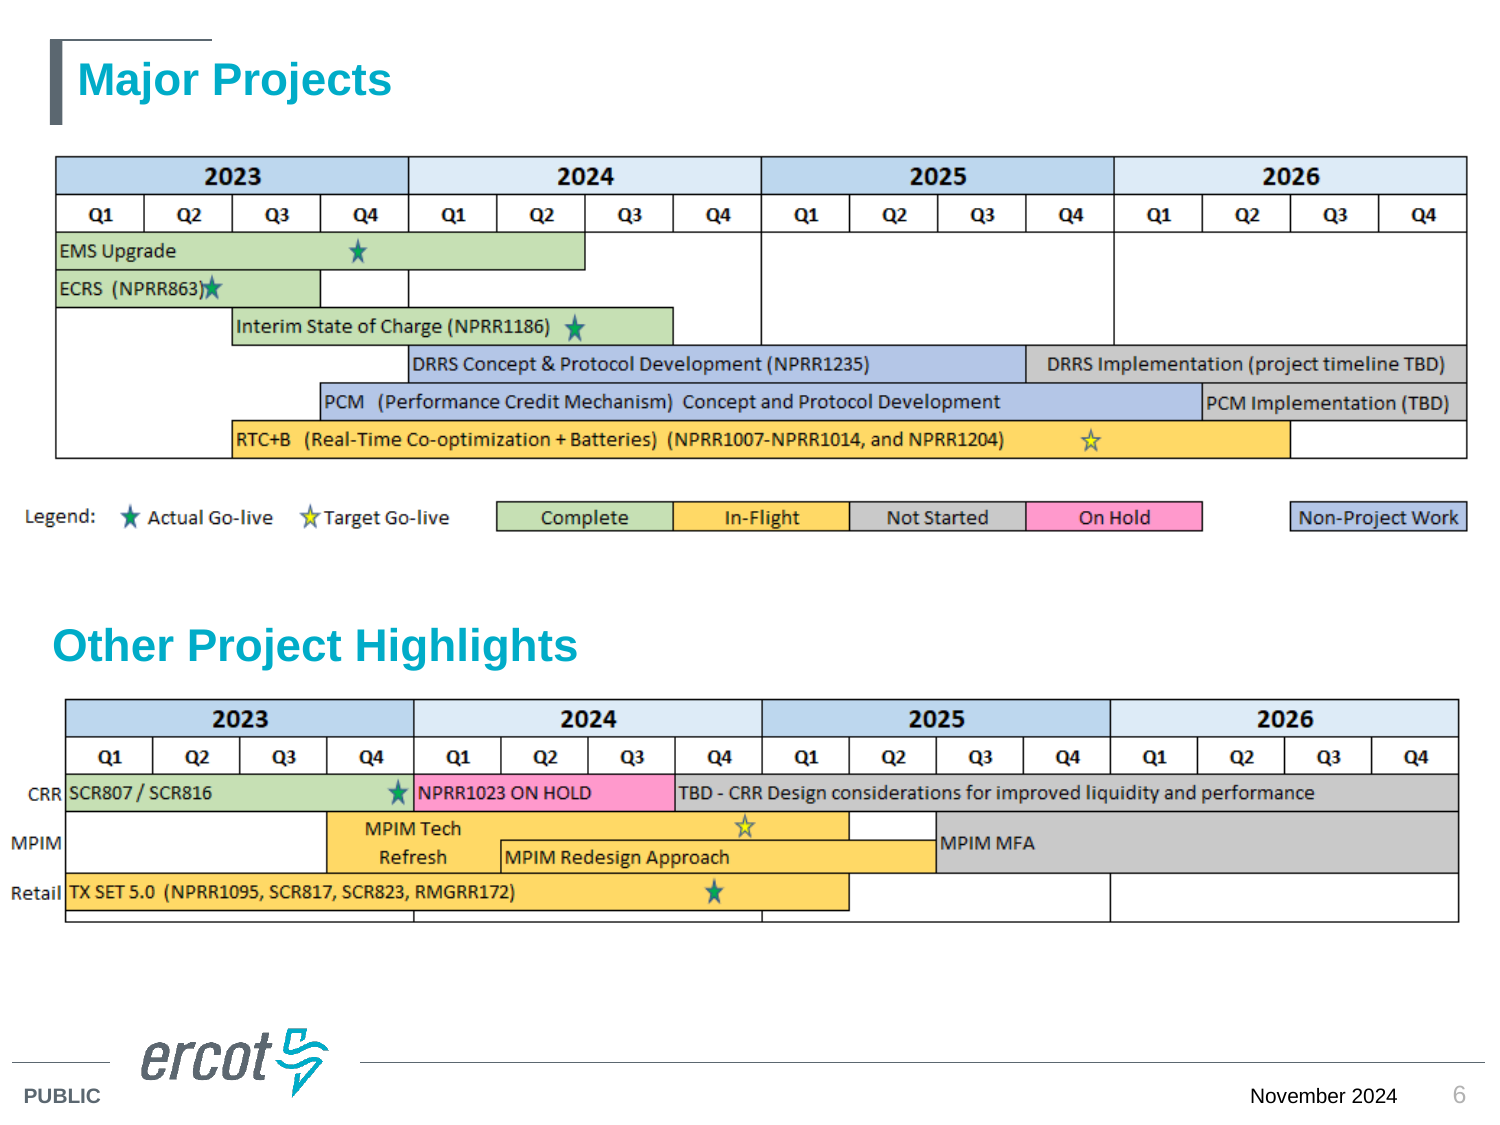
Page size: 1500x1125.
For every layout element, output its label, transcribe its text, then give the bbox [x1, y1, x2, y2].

picture [12, 149, 1476, 539]
slide_number 6 [1437, 1076, 1475, 1112]
title Major Projects [62, 42, 788, 114]
picture [137, 1024, 332, 1100]
picture [7, 689, 1472, 933]
text_box Other Project Highlights [37, 607, 763, 680]
